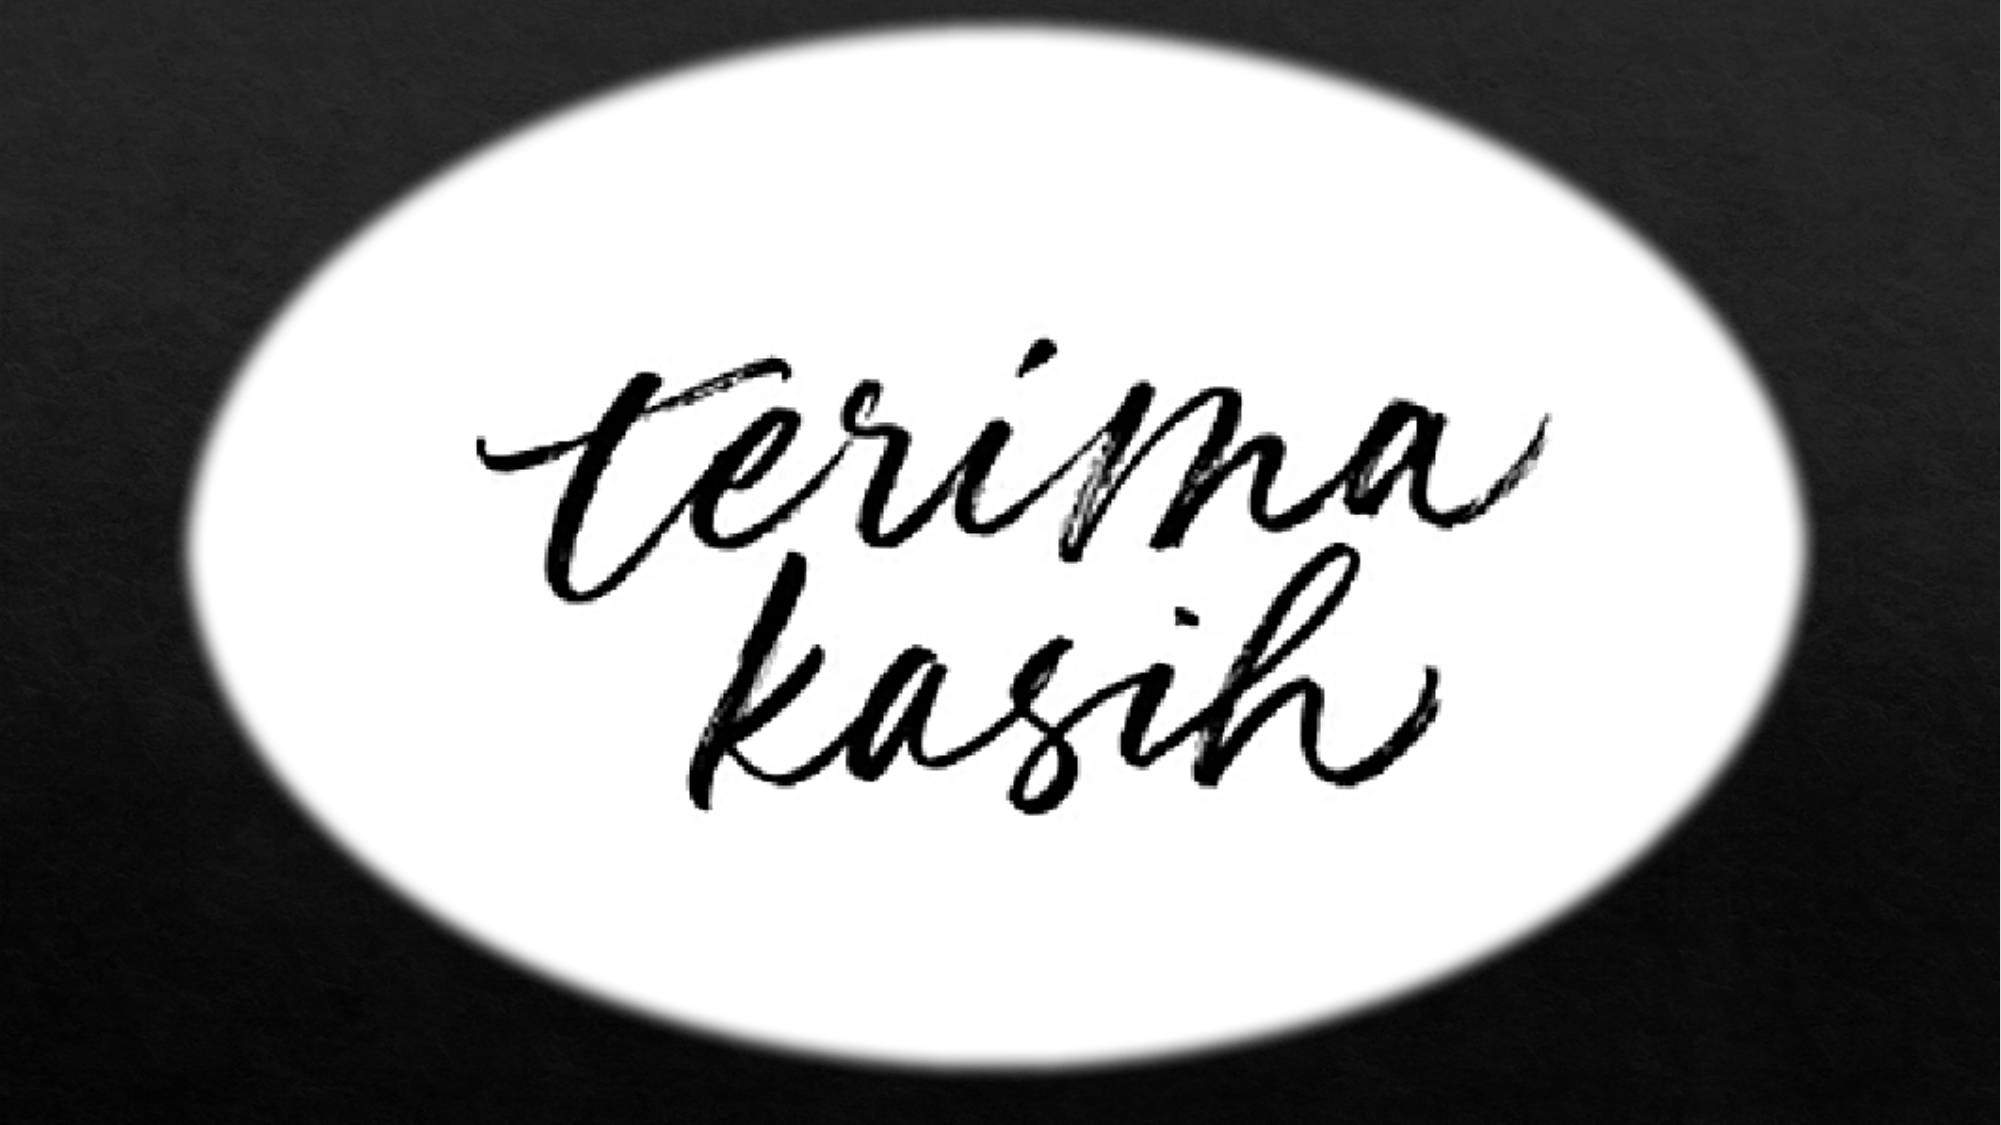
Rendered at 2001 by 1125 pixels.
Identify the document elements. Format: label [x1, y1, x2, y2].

picture [172, 11, 1822, 1085]
